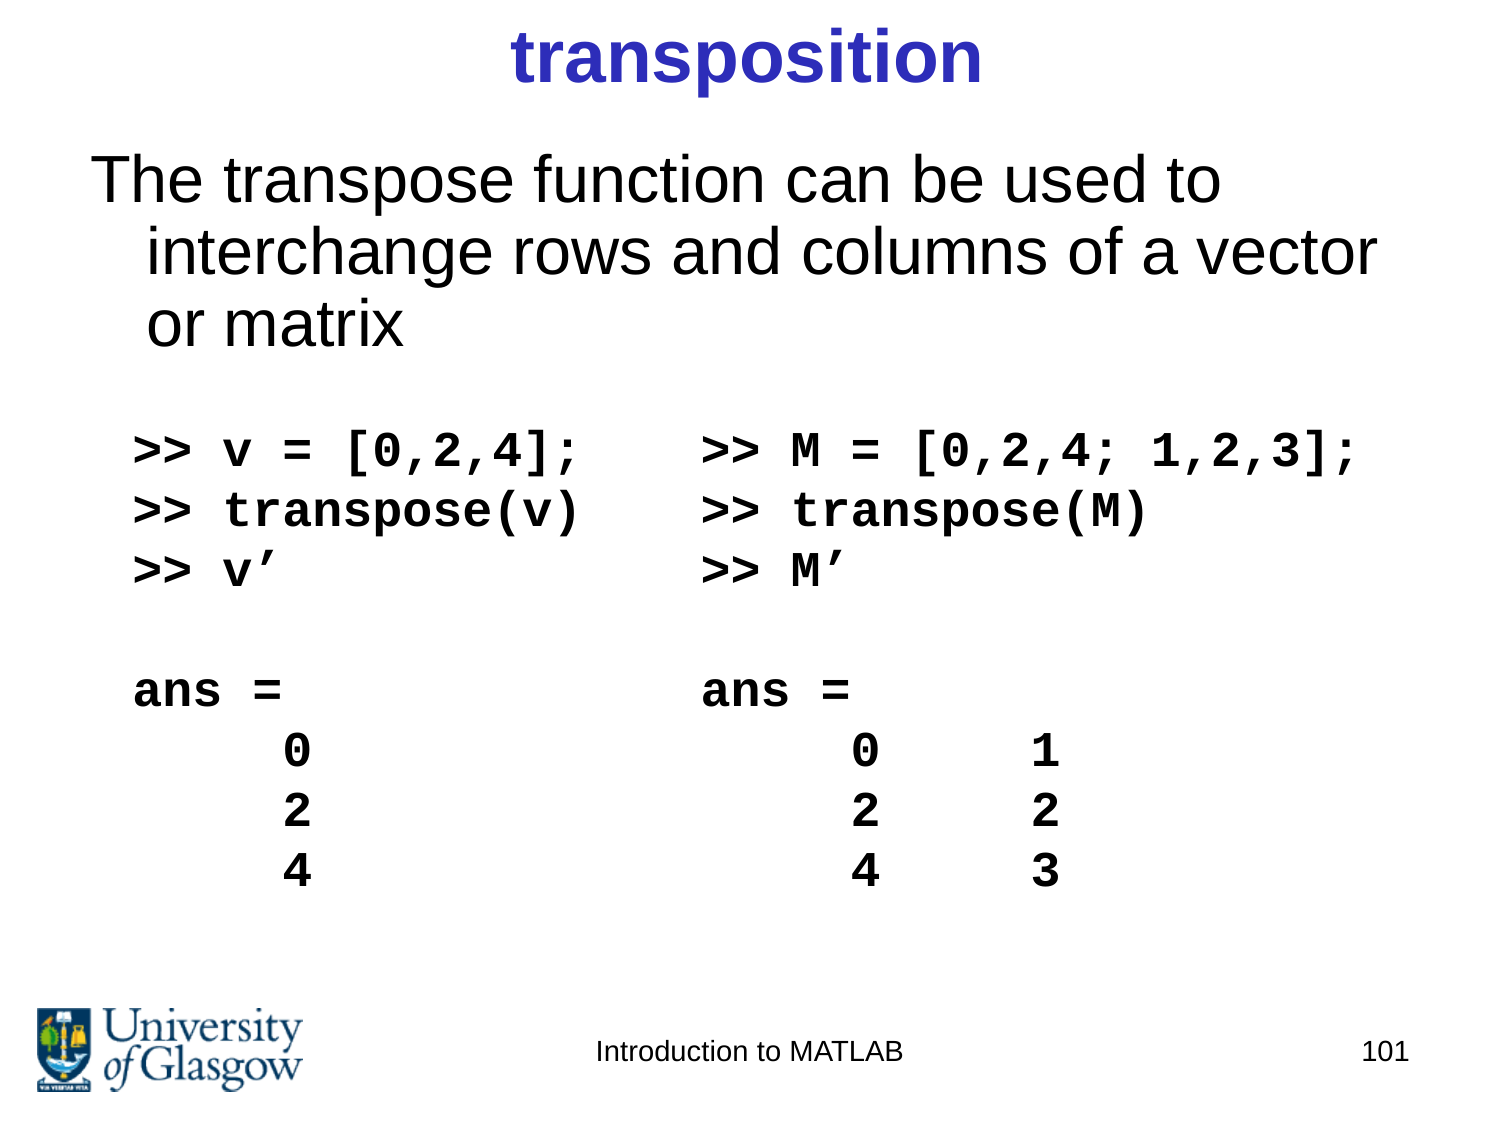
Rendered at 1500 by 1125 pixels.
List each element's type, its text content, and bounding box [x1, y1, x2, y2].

text_box >> v = [0,2,4]; >> transpose(v) >> v’ ans = 0 2 4 [117, 408, 638, 904]
picture [37, 1008, 303, 1092]
list The transpose function can be used to interchange rows and columns of a vector or matrix [75, 137, 1425, 880]
footer Introduction to MATLAB [512, 1024, 988, 1103]
title Matrix transposition [253, 0, 1158, 137]
slide_number 101 [1074, 1024, 1425, 1103]
text_box >> M = [0,2,4; 1,2,3]; >> transpose(M) >> M’ ans = 0 1 2 2 4 3 [685, 408, 1383, 904]
